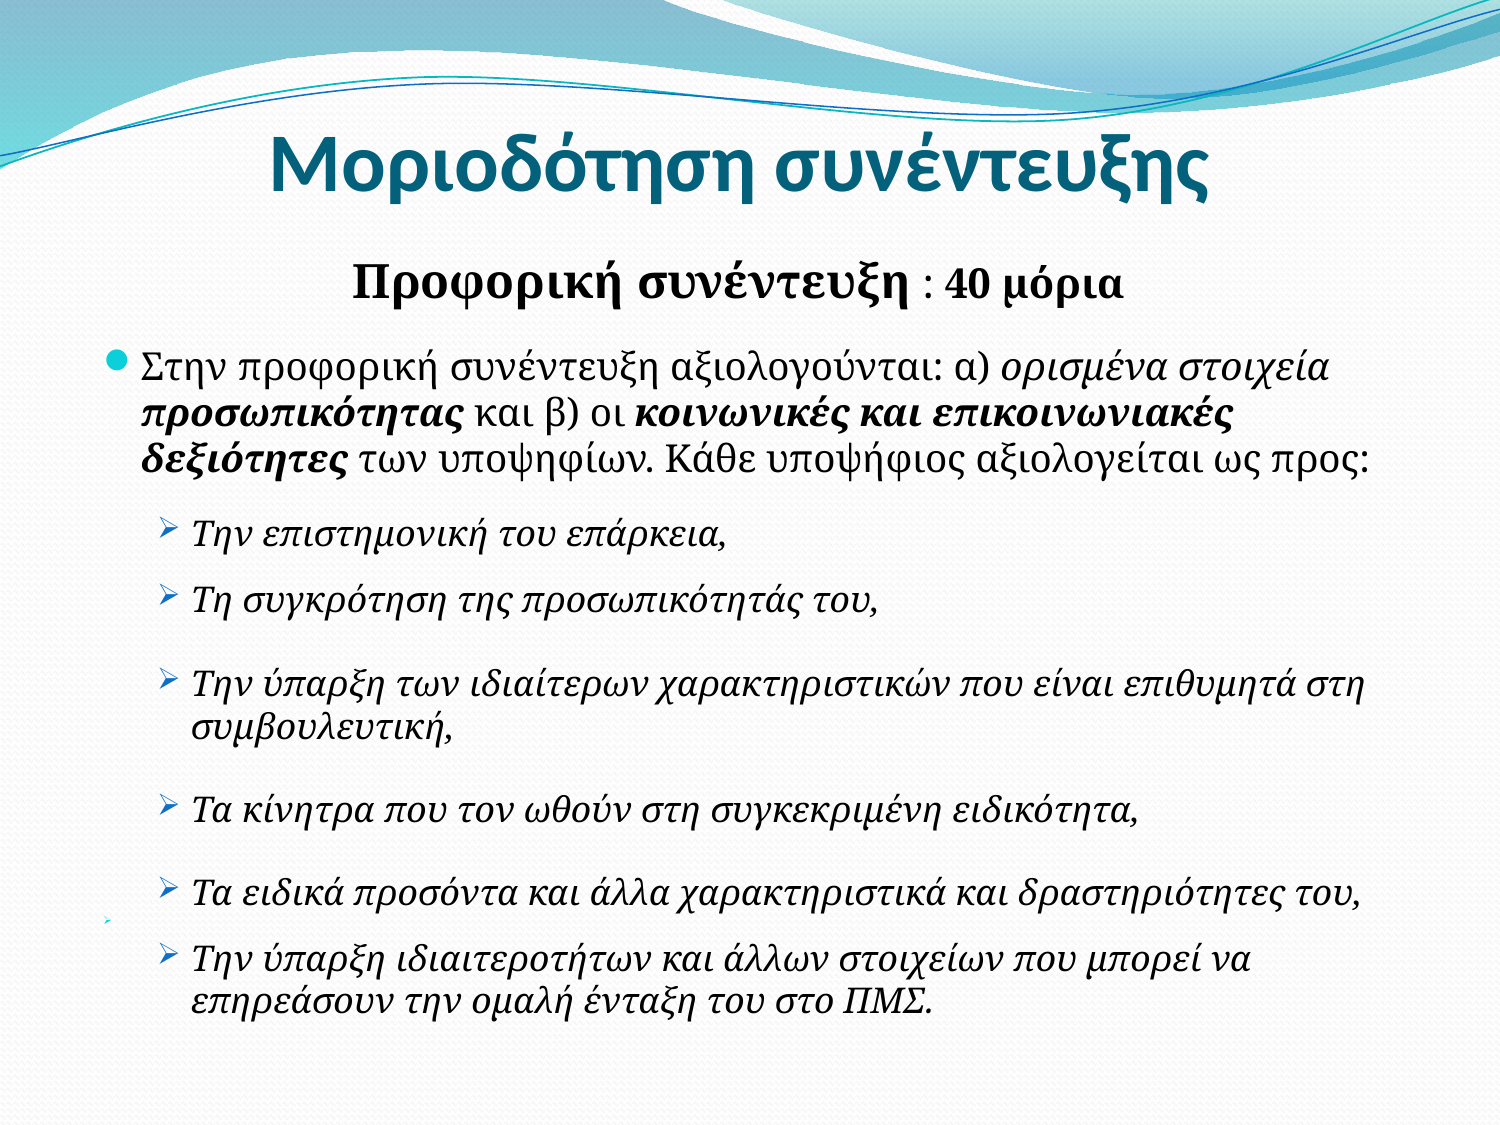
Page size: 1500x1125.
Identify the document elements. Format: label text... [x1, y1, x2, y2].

list Προφορική συνέντευξη : 40 μόρια Στην προφορική συνέντευξη αξιολογούνται: α) ορισμένα στοιχεία προσωπικότητας και β) οι κοινωνικές και επικοινωνιακές δεξιότητες των υποψηφίων. Κάθε υποψήφιος αξιολογείται ως προς: Την επιστημονική του επάρκεια, Τη συγκρότηση της προσωπικότητάς του, Την ύπαρξη των ιδιαίτερων χαρακτηριστικών που είναι επιθυμητά στη συμβουλευτική, Τα κίνητρα που τον ωθούν στη συγκεκριμένη ειδικότητα, Τα ειδικά προσόντα και άλλα χαρακτηριστικά και δραστηριότητες του, Την ύπαρξη ιδιαιτεροτήτων και άλλων στοιχείων που μπορεί να επηρεάσουν την ομαλή ένταξη του στο ΠΜΣ. [88, 243, 1388, 1059]
title Μοριοδότηση συνέντευξης [64, 66, 1415, 209]
